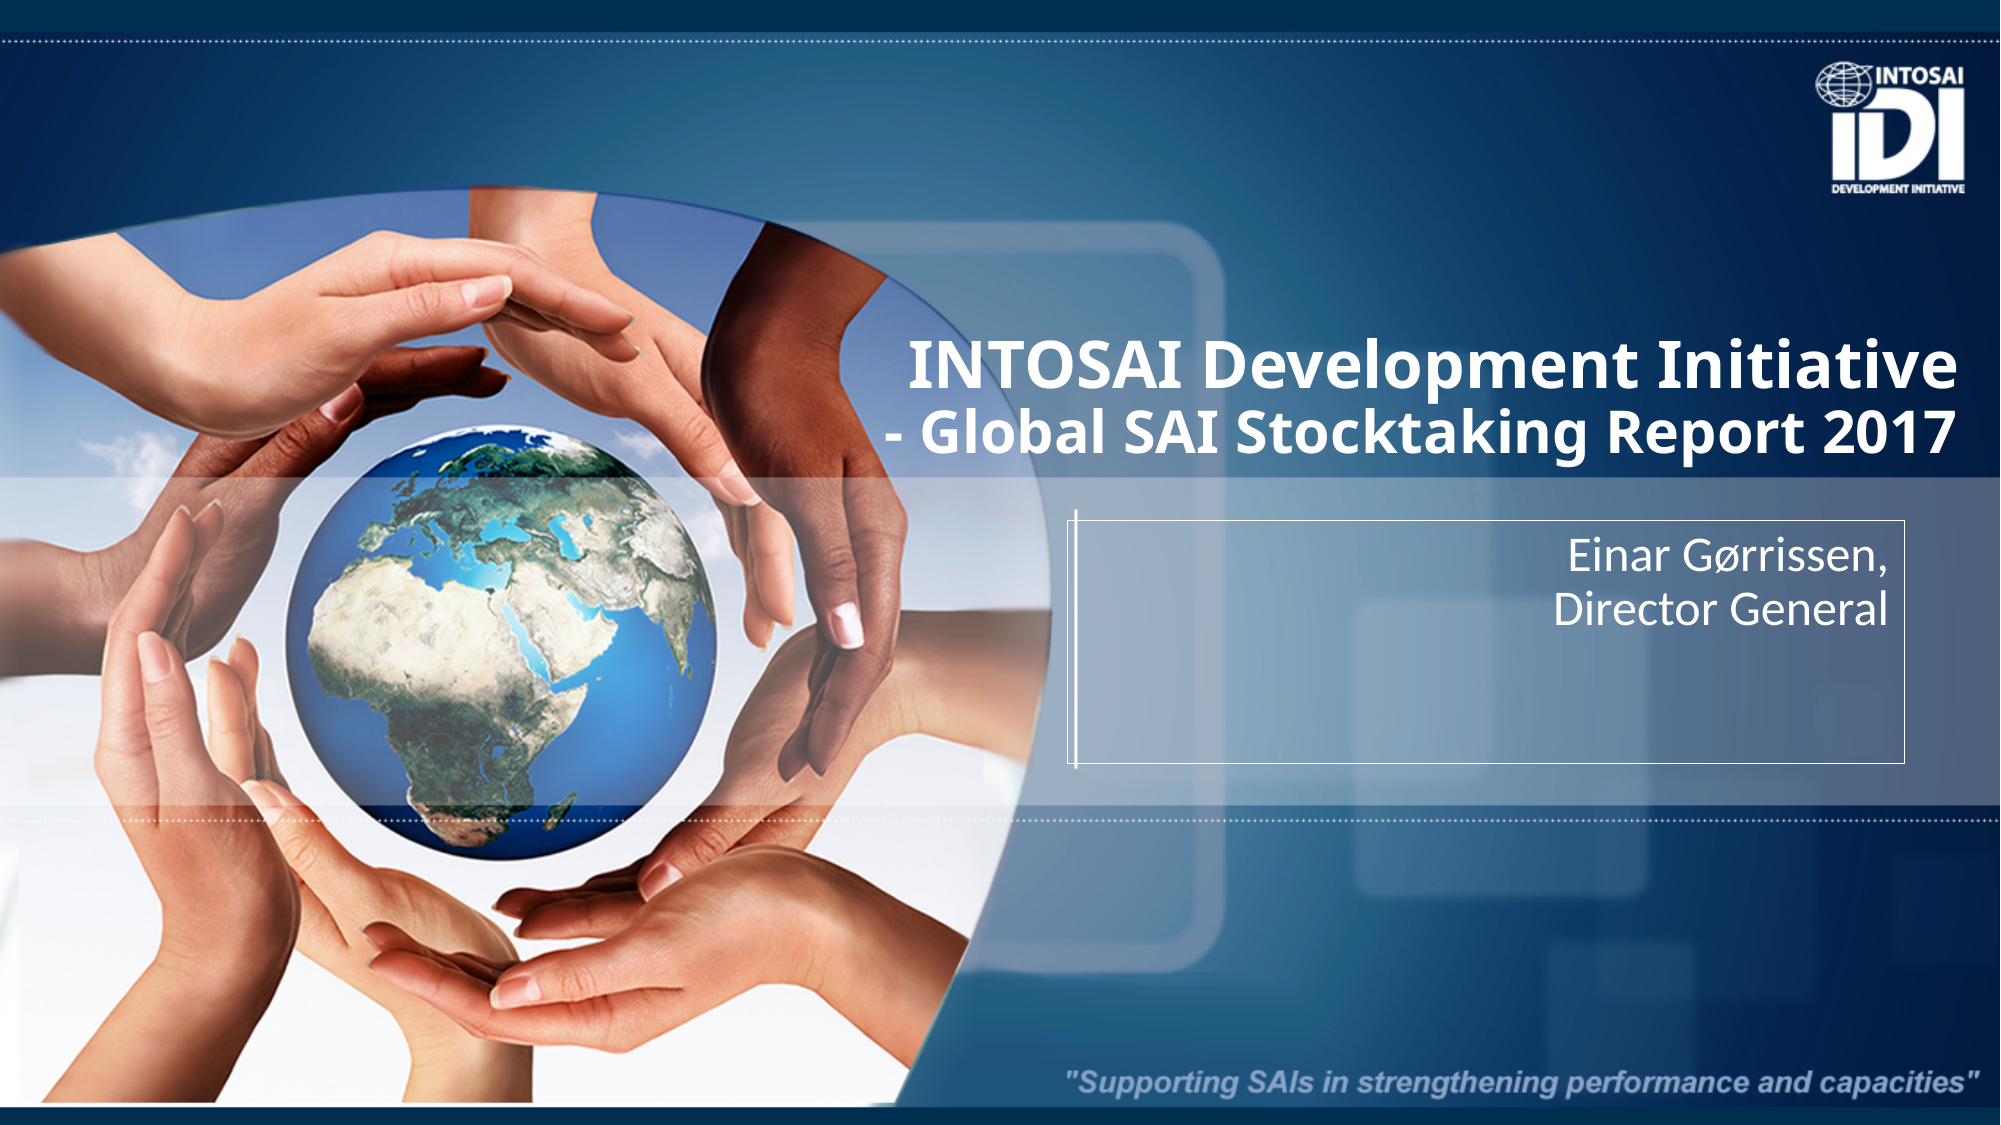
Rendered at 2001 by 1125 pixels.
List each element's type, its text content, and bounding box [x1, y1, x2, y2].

picture [0, 0, 2000, 1125]
title INTOSAI Development Initiative - Global SAI Stocktaking Report 2017 [851, 205, 1975, 475]
subtitle Einar Gørrissen, Director General [1067, 520, 1905, 764]
